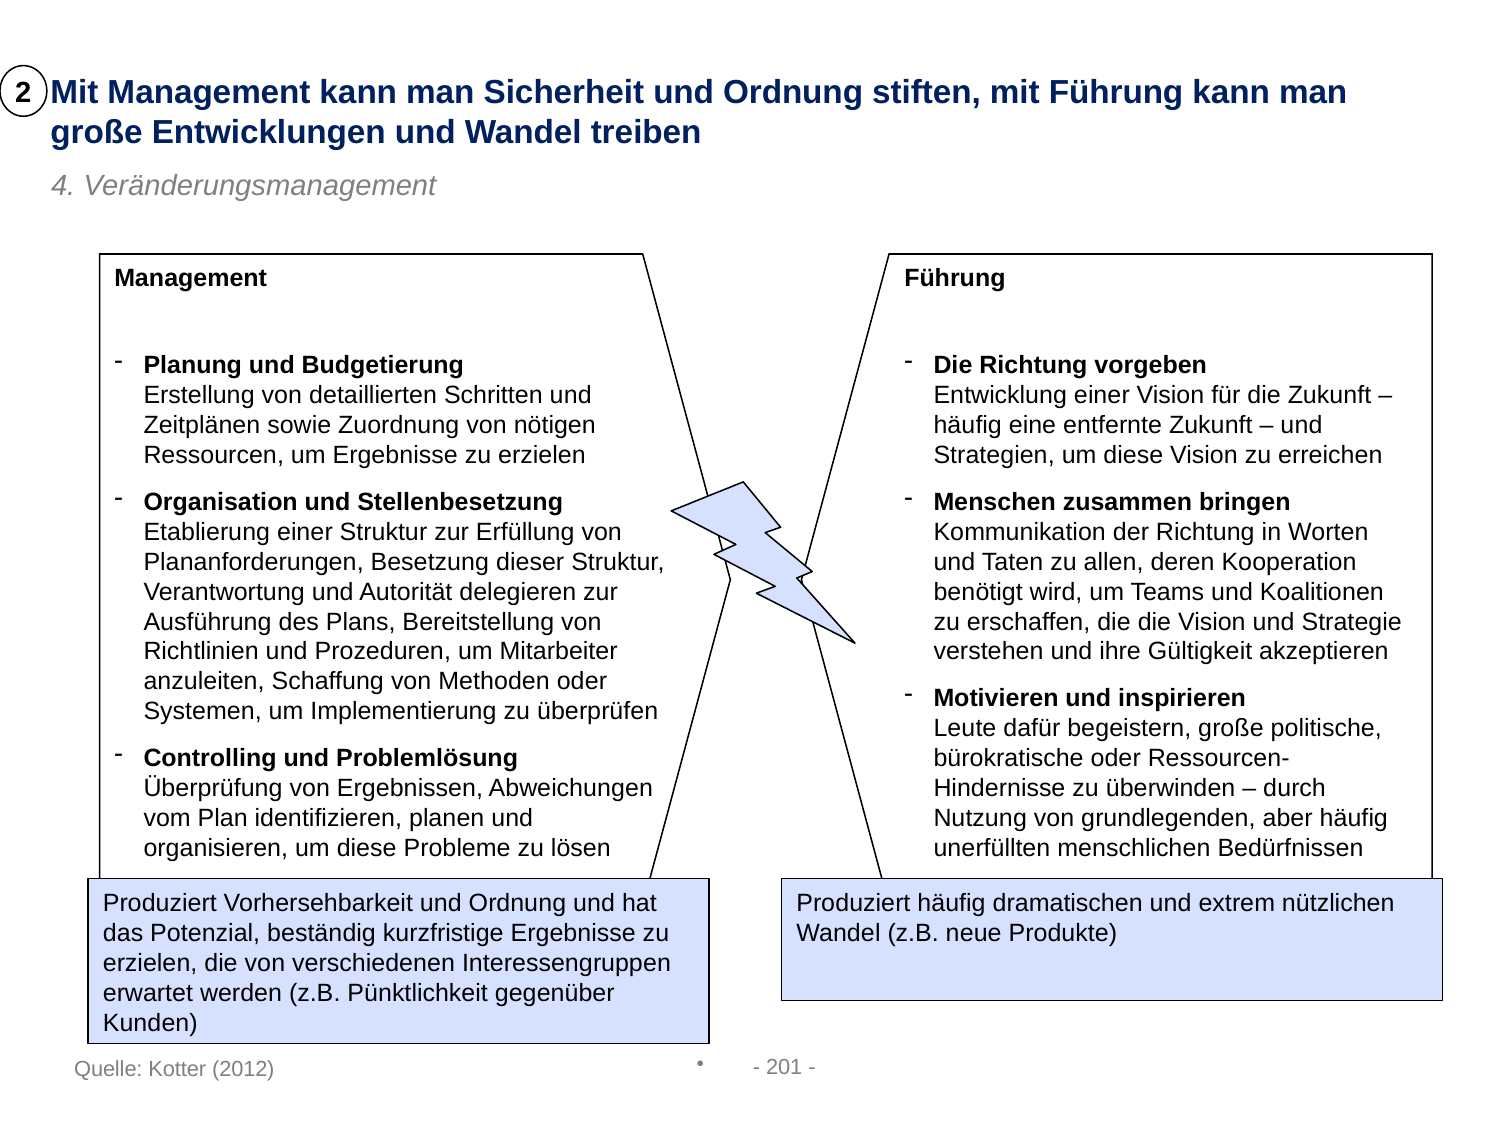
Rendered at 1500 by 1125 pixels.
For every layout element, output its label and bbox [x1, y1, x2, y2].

text_box [59, 1046, 290, 1088]
text_box [88, 253, 1443, 1044]
text_box [0, 63, 1433, 158]
text_box [36, 159, 453, 209]
slide_number [599, 1045, 913, 1093]
